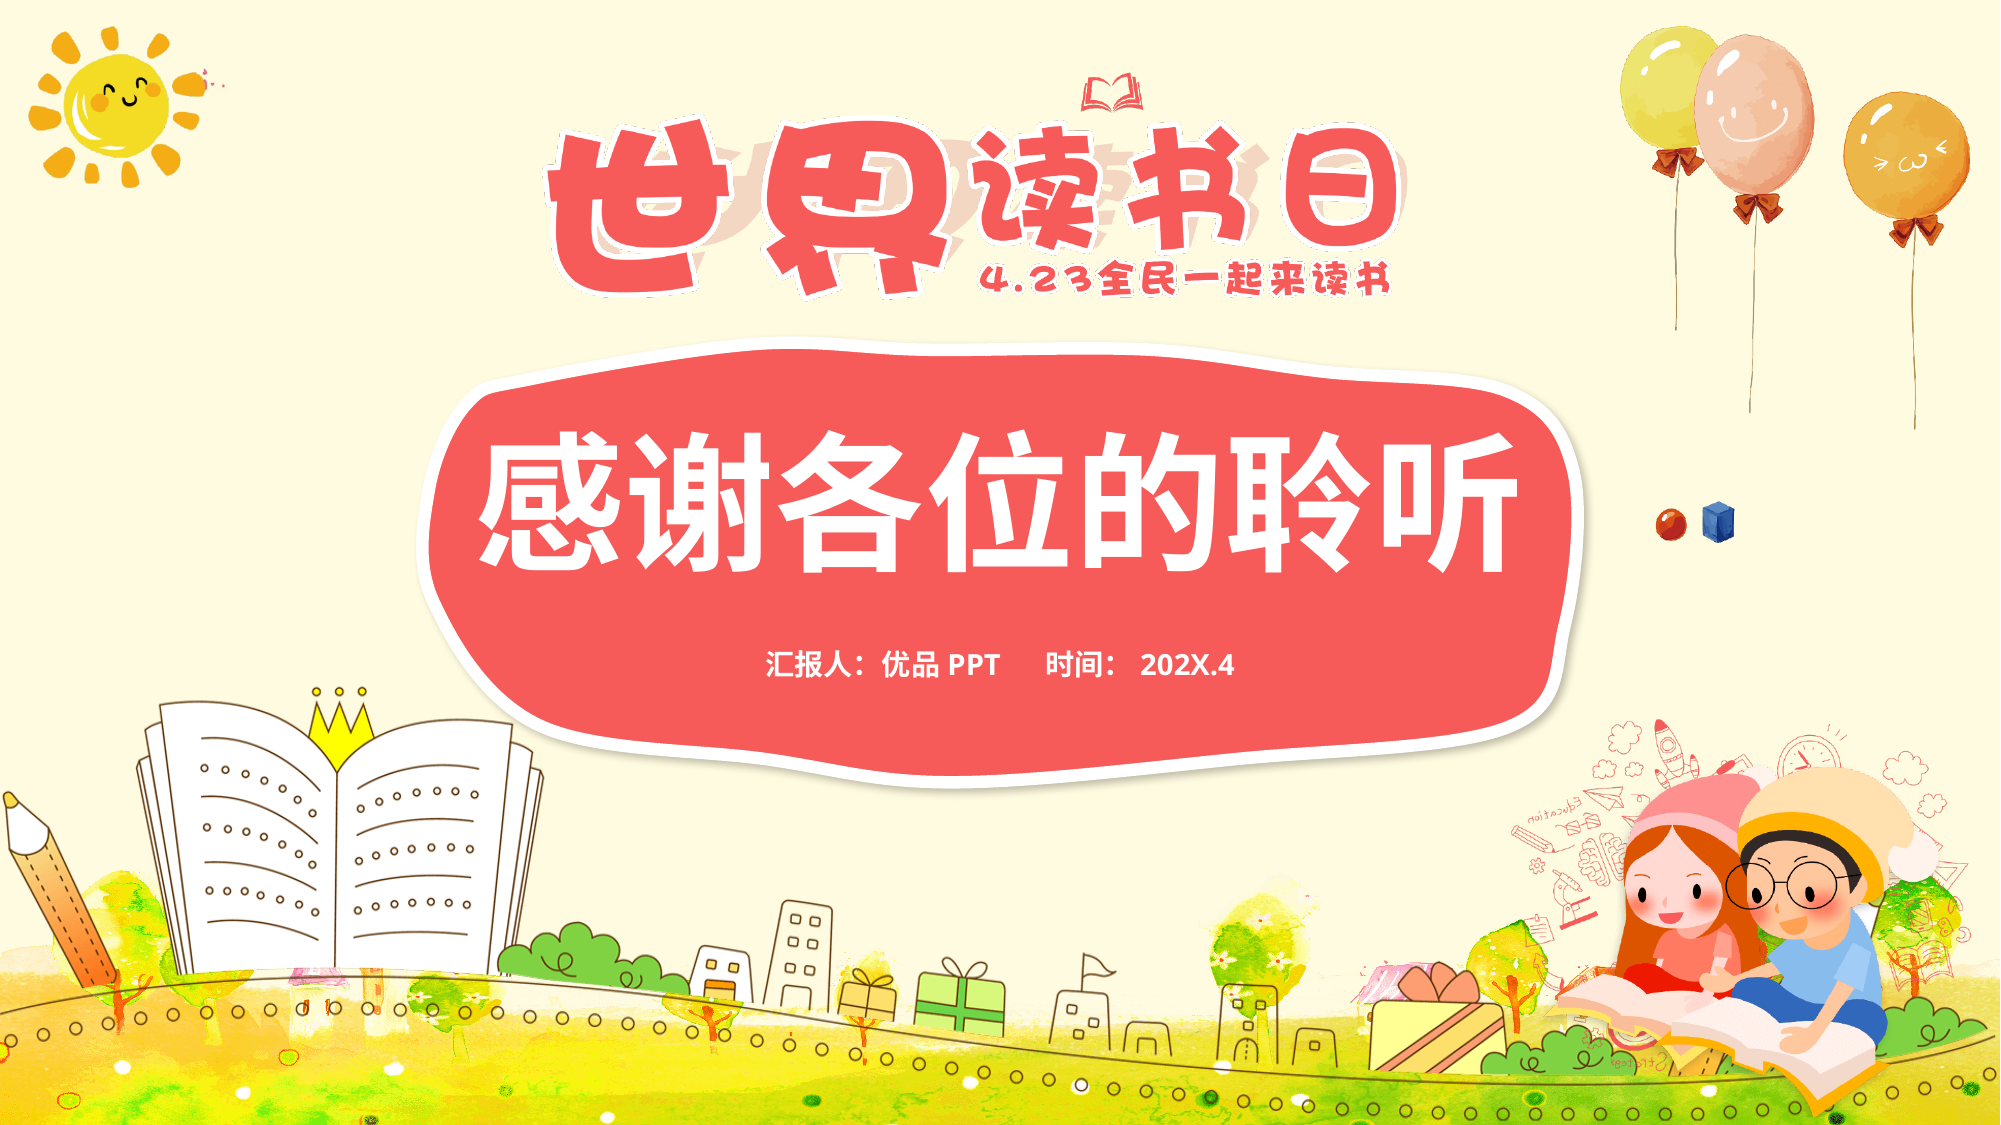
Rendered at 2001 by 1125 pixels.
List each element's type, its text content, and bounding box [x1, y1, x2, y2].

text_box [421, 408, 1579, 683]
picture [1620, 26, 1970, 543]
picture [518, 52, 1427, 324]
picture [0, 683, 2000, 1125]
text_box 汇报人：优品PPT 时间：202X.4 [661, 621, 1339, 683]
text_box 感谢各位的聆听 [460, 402, 1540, 598]
picture [28, 26, 225, 188]
text_box [466, 341, 1531, 402]
